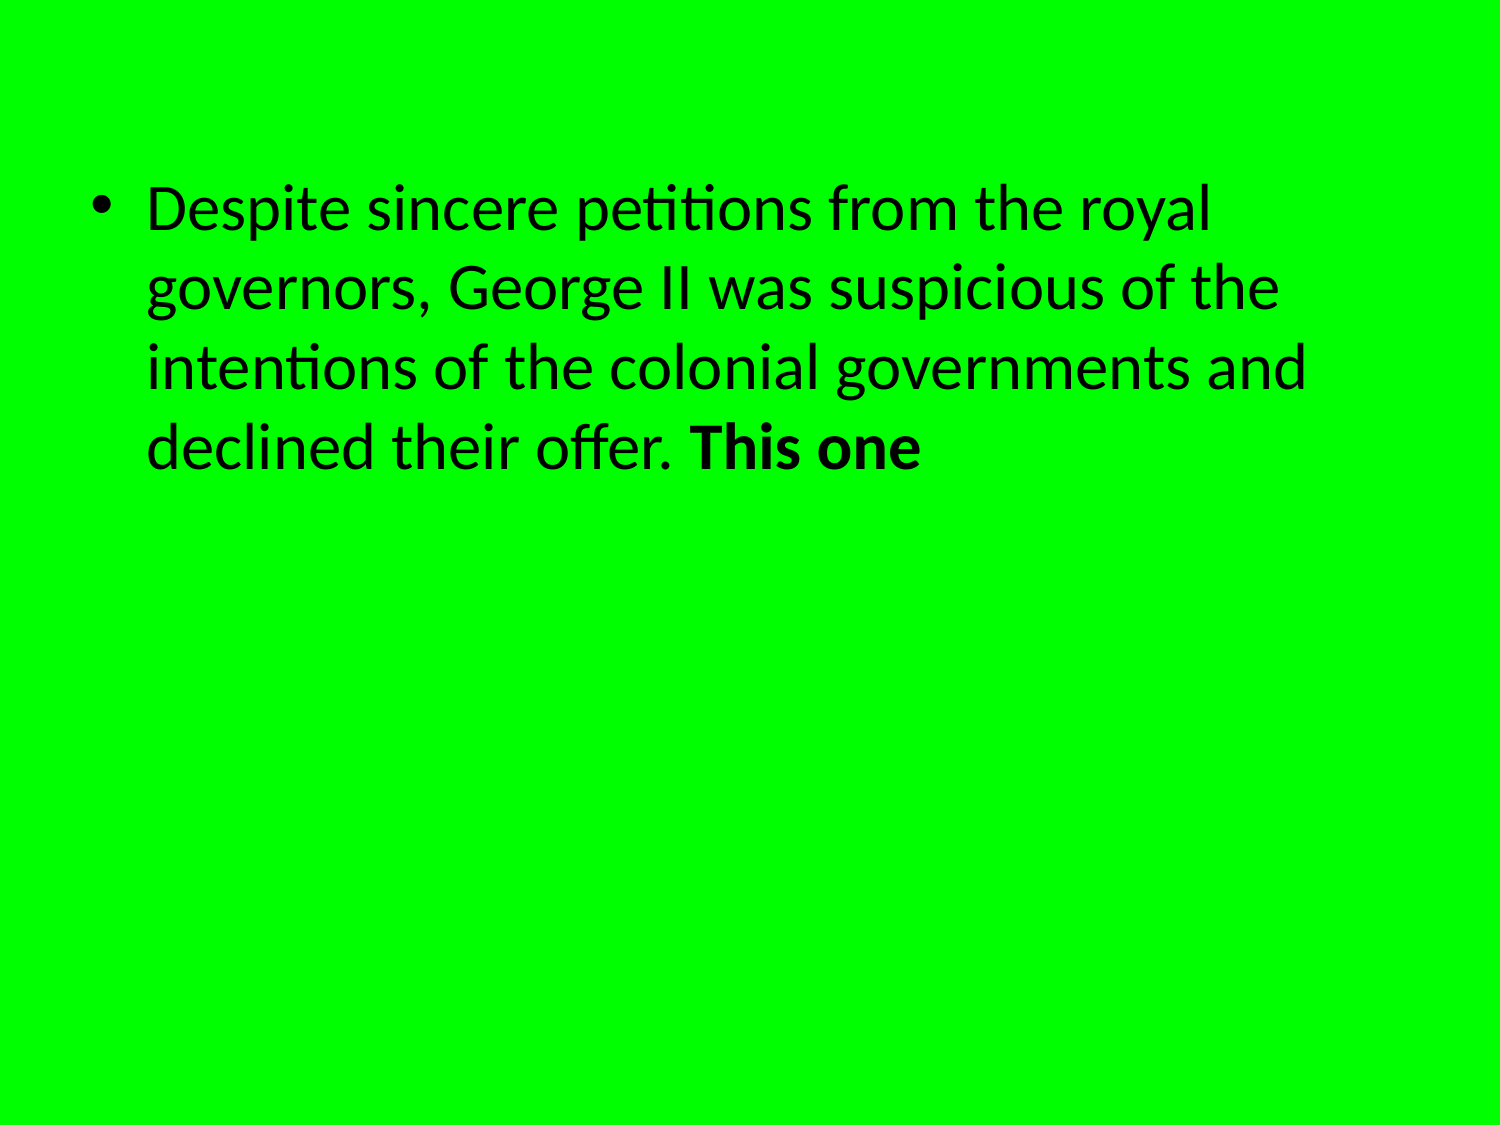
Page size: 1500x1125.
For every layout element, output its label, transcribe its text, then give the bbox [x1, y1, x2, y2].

list Despite sincere petitions from the royal governors, George II was suspicious of the intentions of the colonial governments and declined their offer. This one [75, 62, 1425, 1043]
